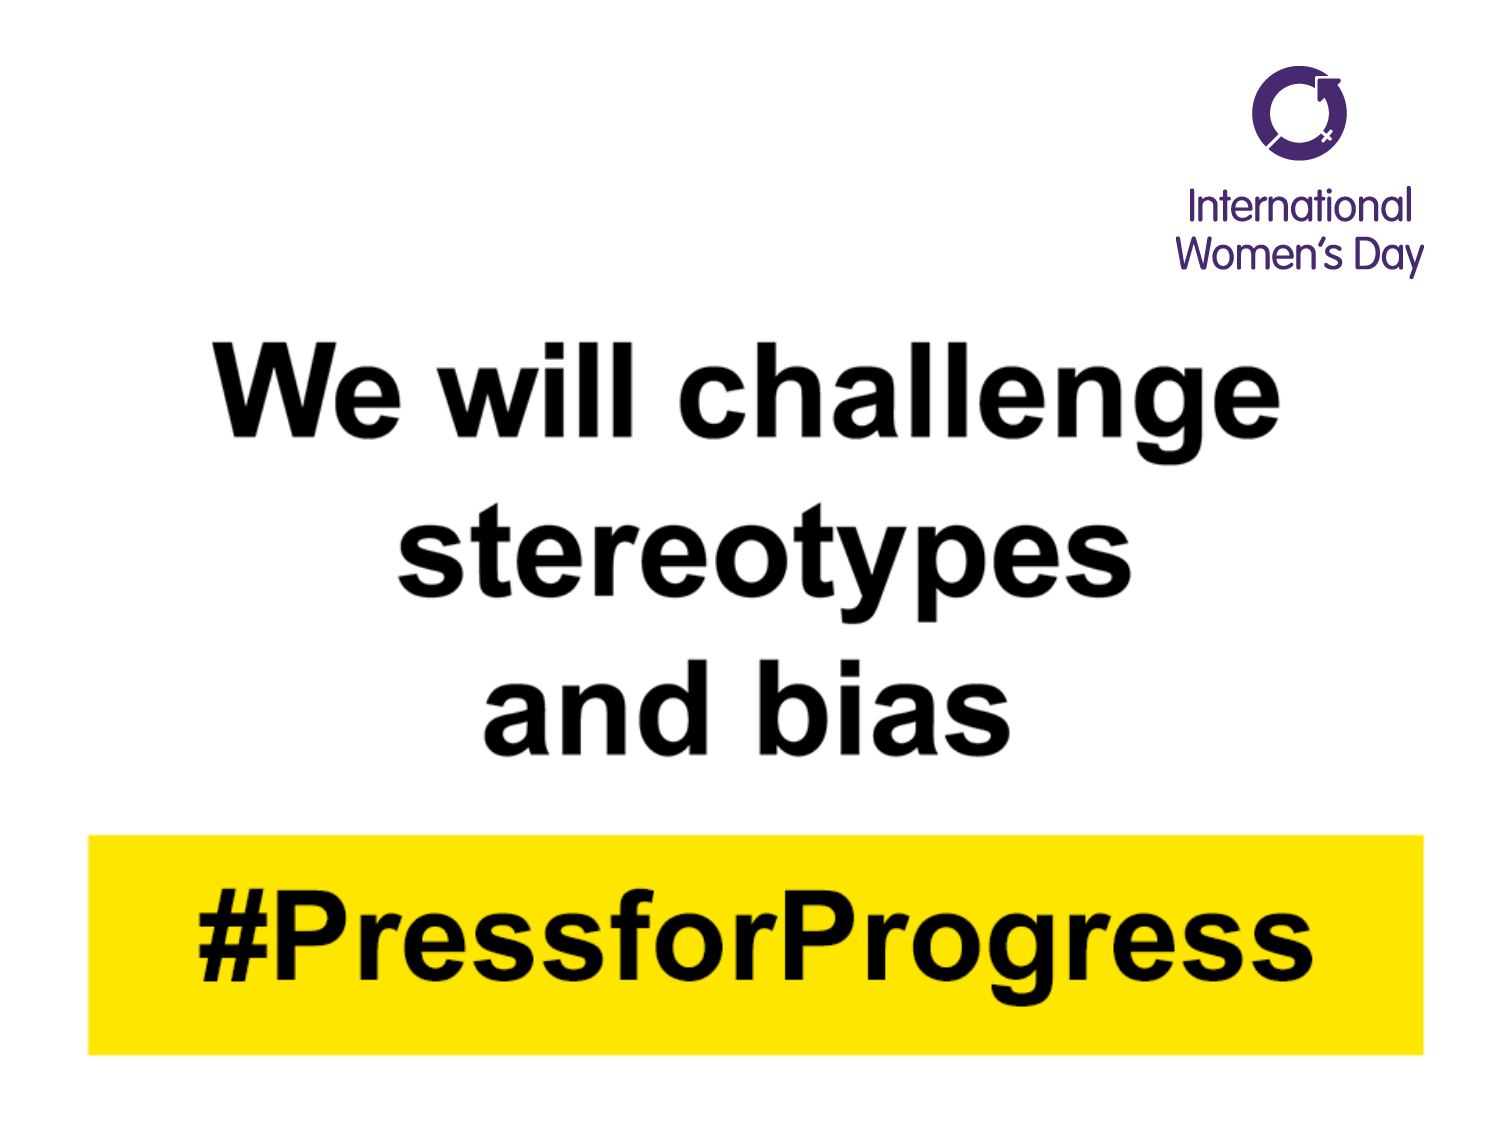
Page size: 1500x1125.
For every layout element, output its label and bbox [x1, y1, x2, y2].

picture [80, 825, 1436, 1071]
picture [212, 327, 1288, 798]
picture [1176, 66, 1424, 279]
